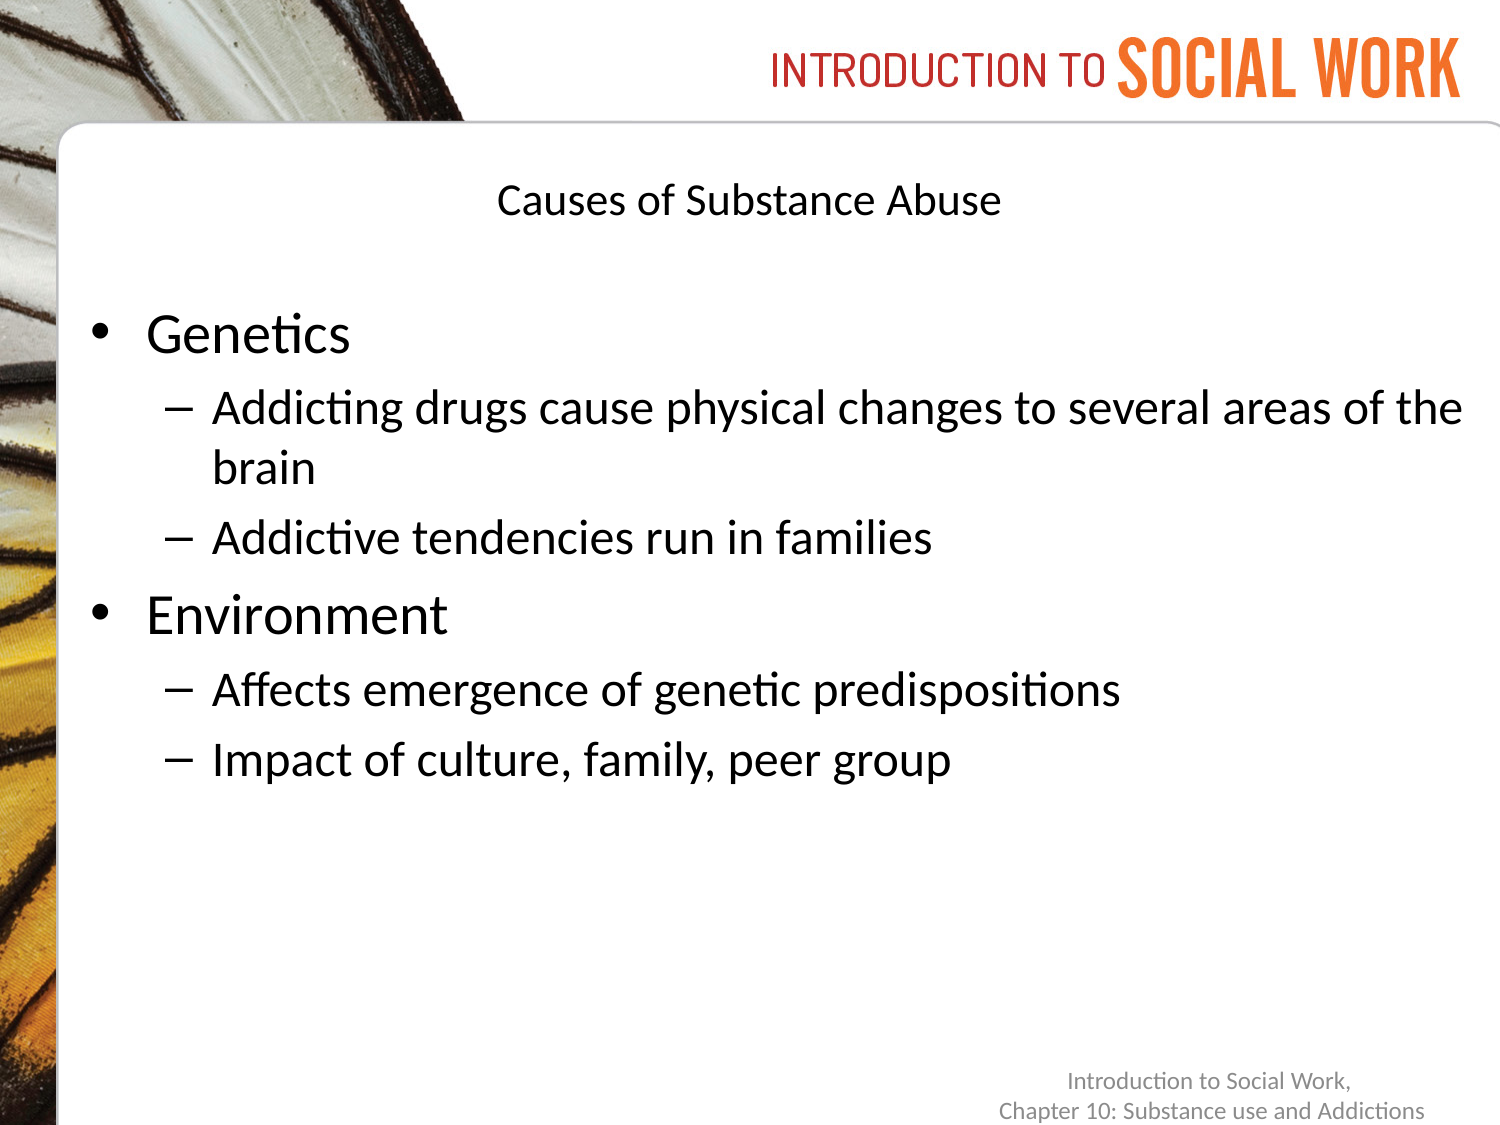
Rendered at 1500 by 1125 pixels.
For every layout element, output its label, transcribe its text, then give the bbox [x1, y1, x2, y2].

title Causes of Substance Abuse [75, 162, 1425, 233]
footer Introduction to Social Work, Chapter 10: Substance use and Addictions [950, 1065, 1475, 1125]
list Genetics Addicting drugs cause physical changes to several areas of the brain Addictive tendencies run in families Environment Affects emergence of genetic predispositions Impact of culture, family, peer group [75, 287, 1500, 1050]
picture [0, 0, 1500, 1125]
